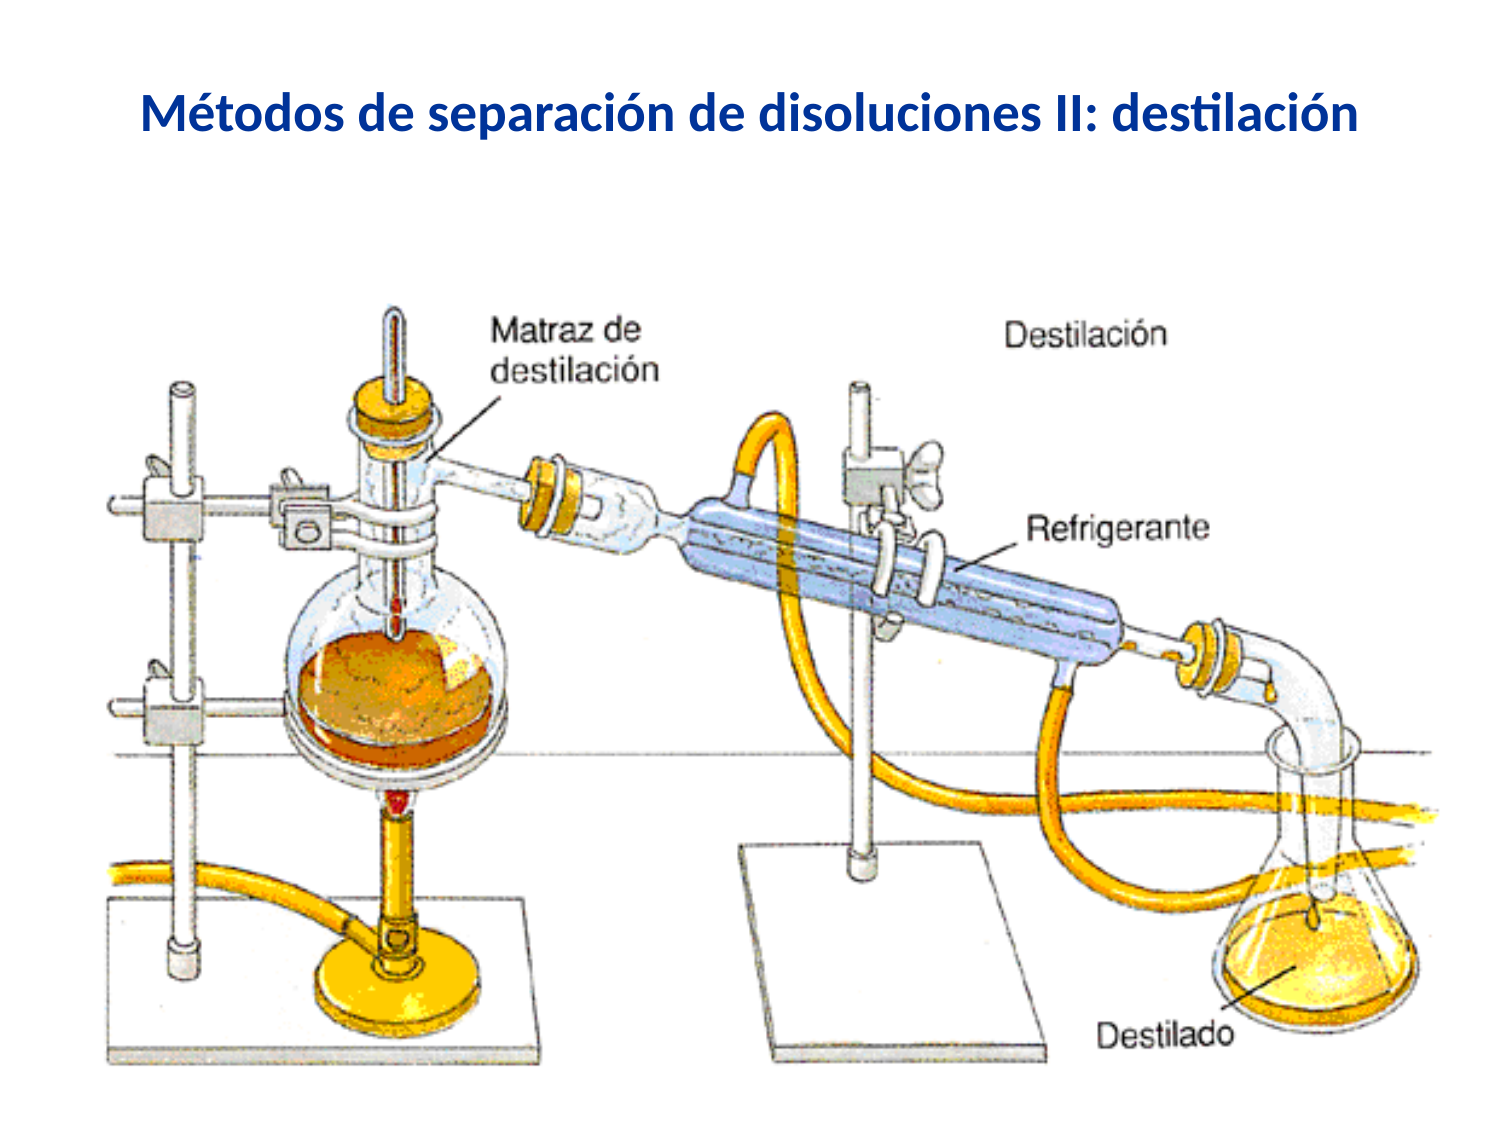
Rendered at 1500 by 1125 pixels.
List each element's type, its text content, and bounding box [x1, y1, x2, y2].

picture [64, 302, 1455, 1101]
text_box Métodos de separación de disoluciones II: destilación [74, 45, 1425, 173]
